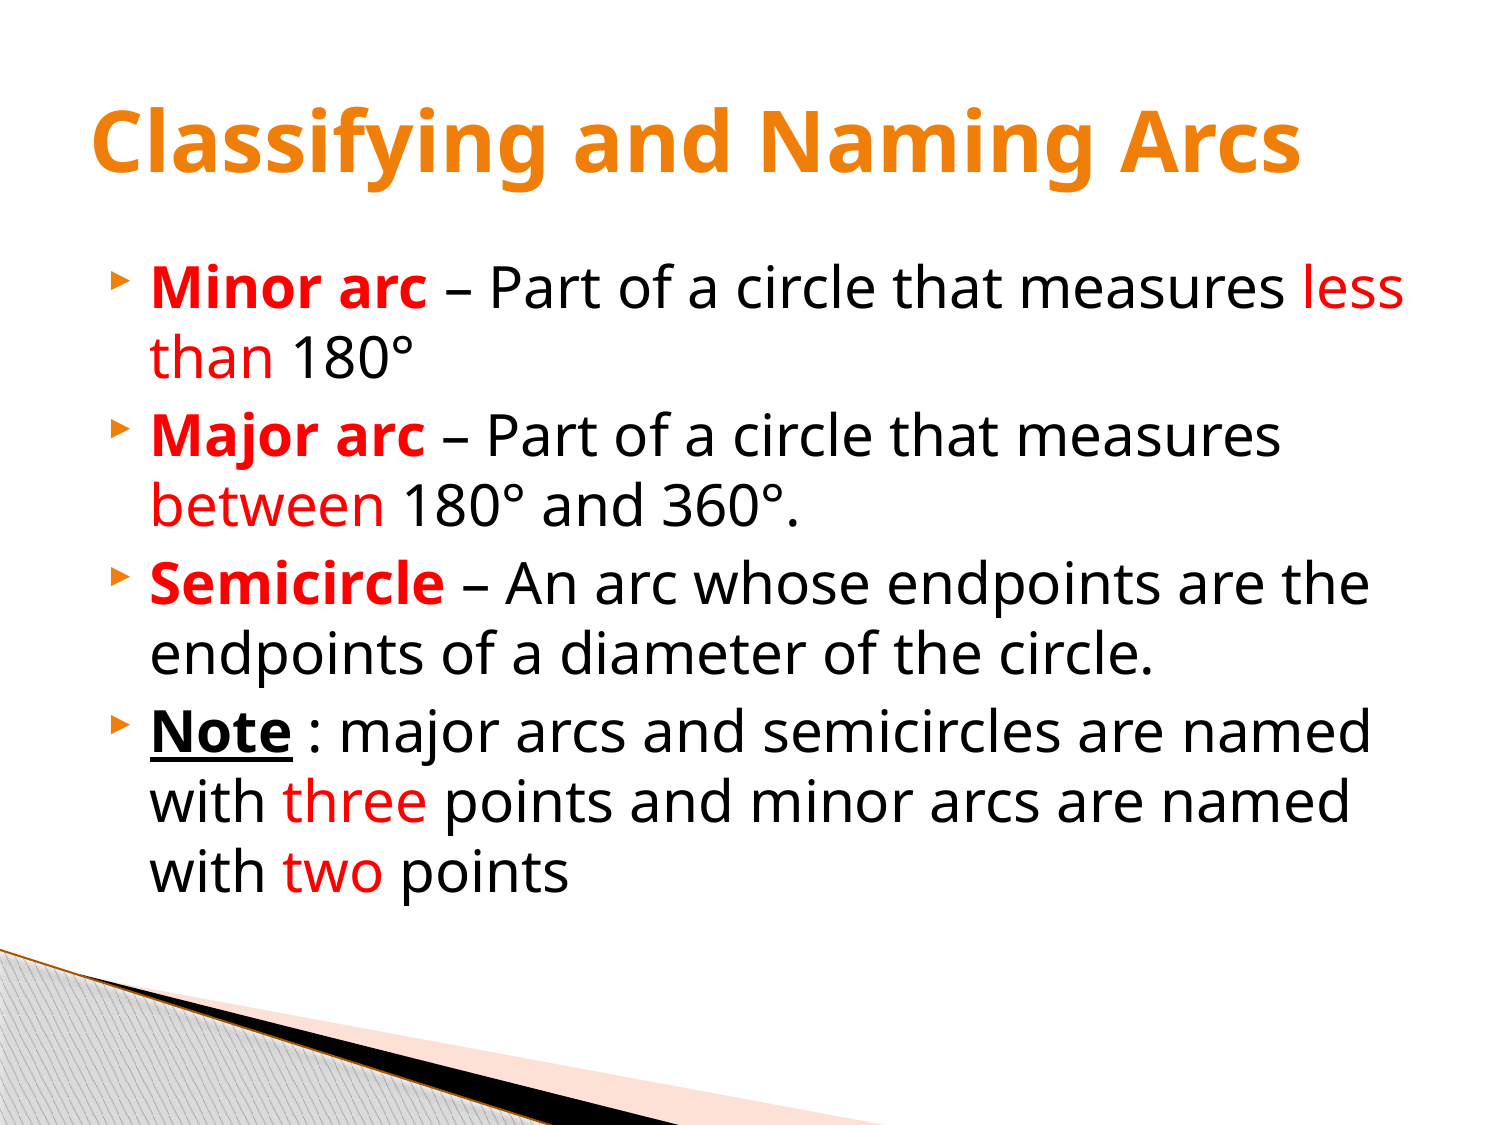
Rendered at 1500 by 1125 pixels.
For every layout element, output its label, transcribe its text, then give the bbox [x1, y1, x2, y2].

list Minor arc – Part of a circle that measures less than 180° Major arc – Part of a circle that measures between 180° and 360°. Semicircle – An arc whose endpoints are the endpoints of a diameter of the circle. Note : major arcs and semicircles are named with three points and minor arcs are named with two points [75, 243, 1425, 986]
title Classifying and Naming Arcs [75, 45, 1425, 233]
